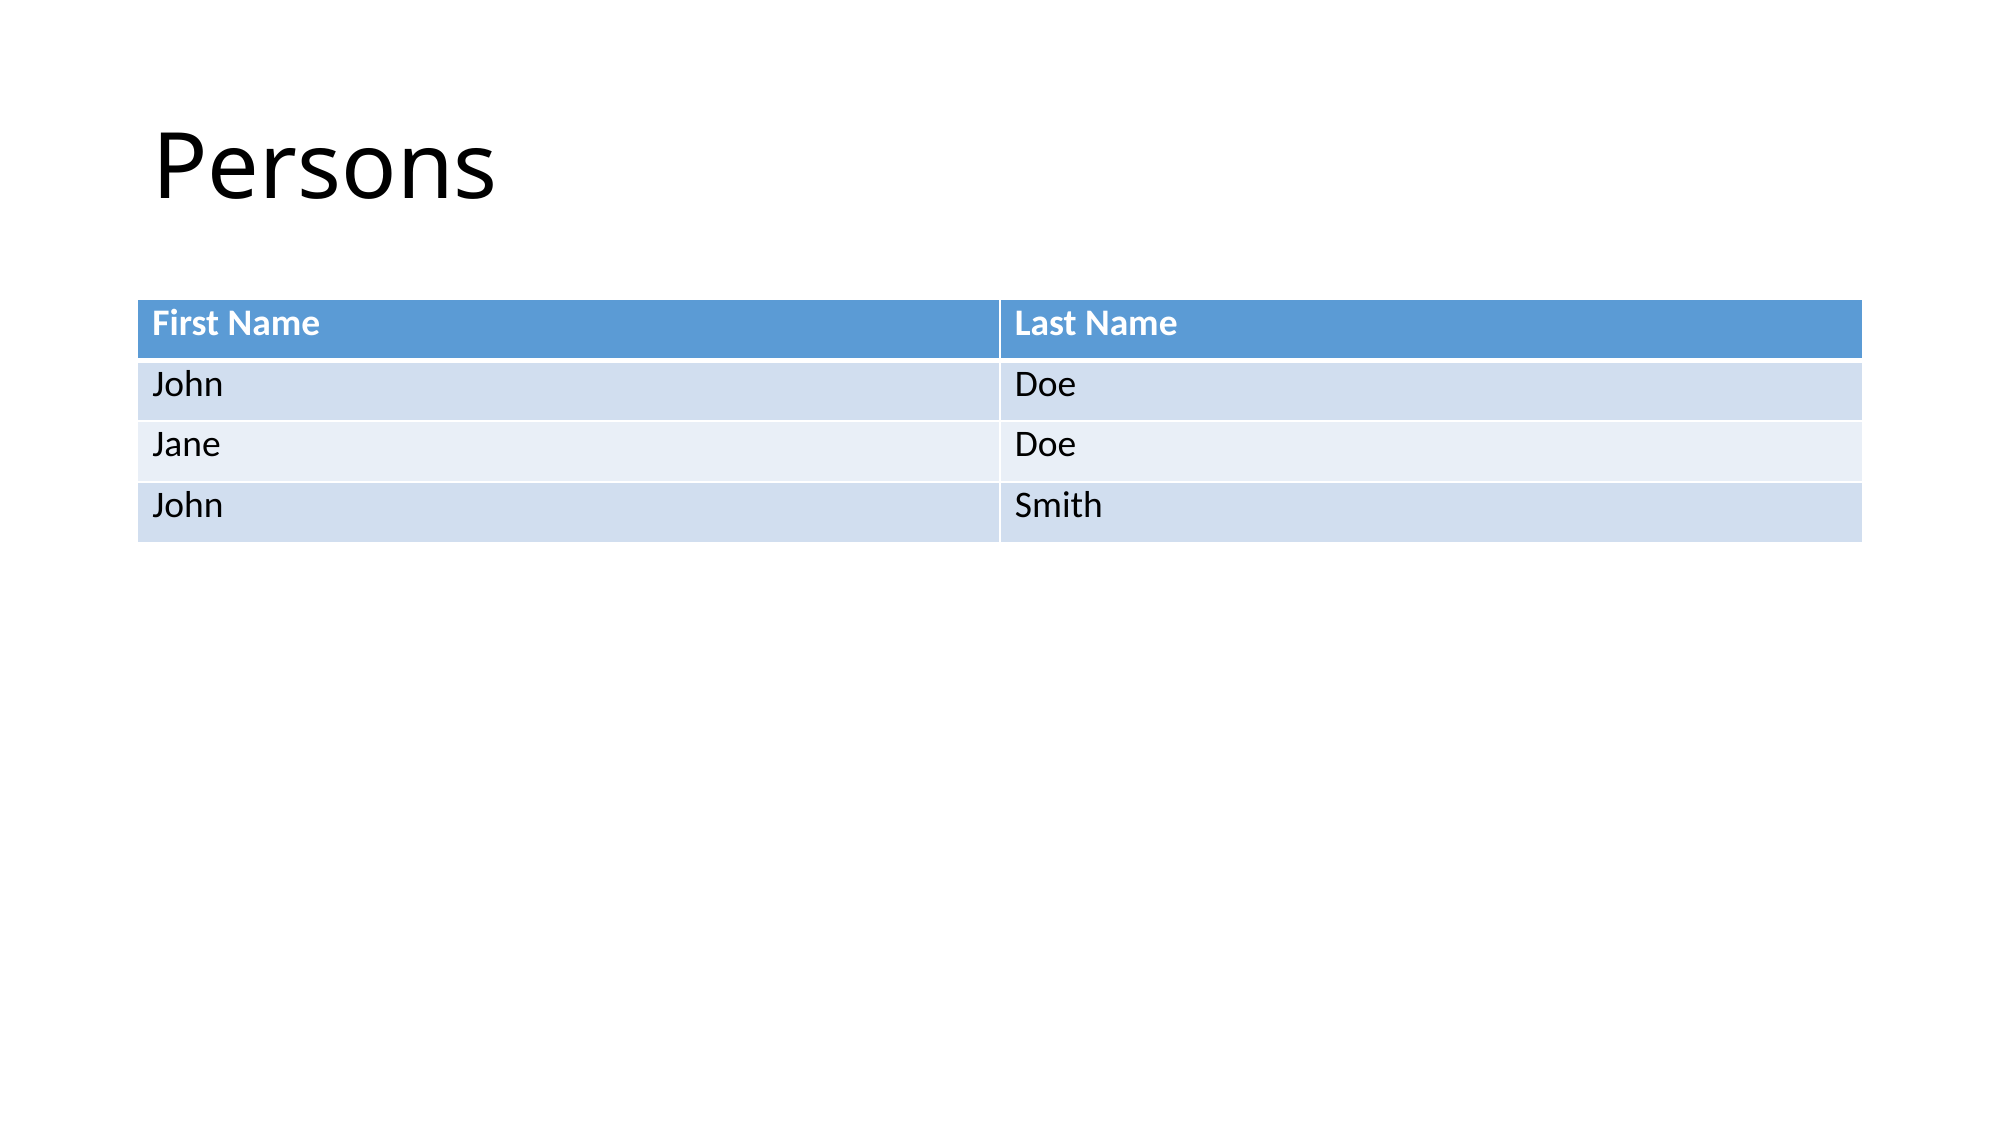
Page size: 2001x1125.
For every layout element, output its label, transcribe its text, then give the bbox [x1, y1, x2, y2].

table_cell John [138, 483, 999, 542]
table_cell Doe [1001, 422, 1862, 481]
table_header Last Name [1001, 300, 1862, 358]
table_cell Smith [1001, 483, 1862, 542]
table_cell Jane [138, 422, 999, 481]
table_cell Doe [1001, 363, 1862, 420]
table_header First Name [138, 300, 999, 358]
table_cell John [138, 363, 999, 420]
title Persons [137, 59, 1863, 278]
